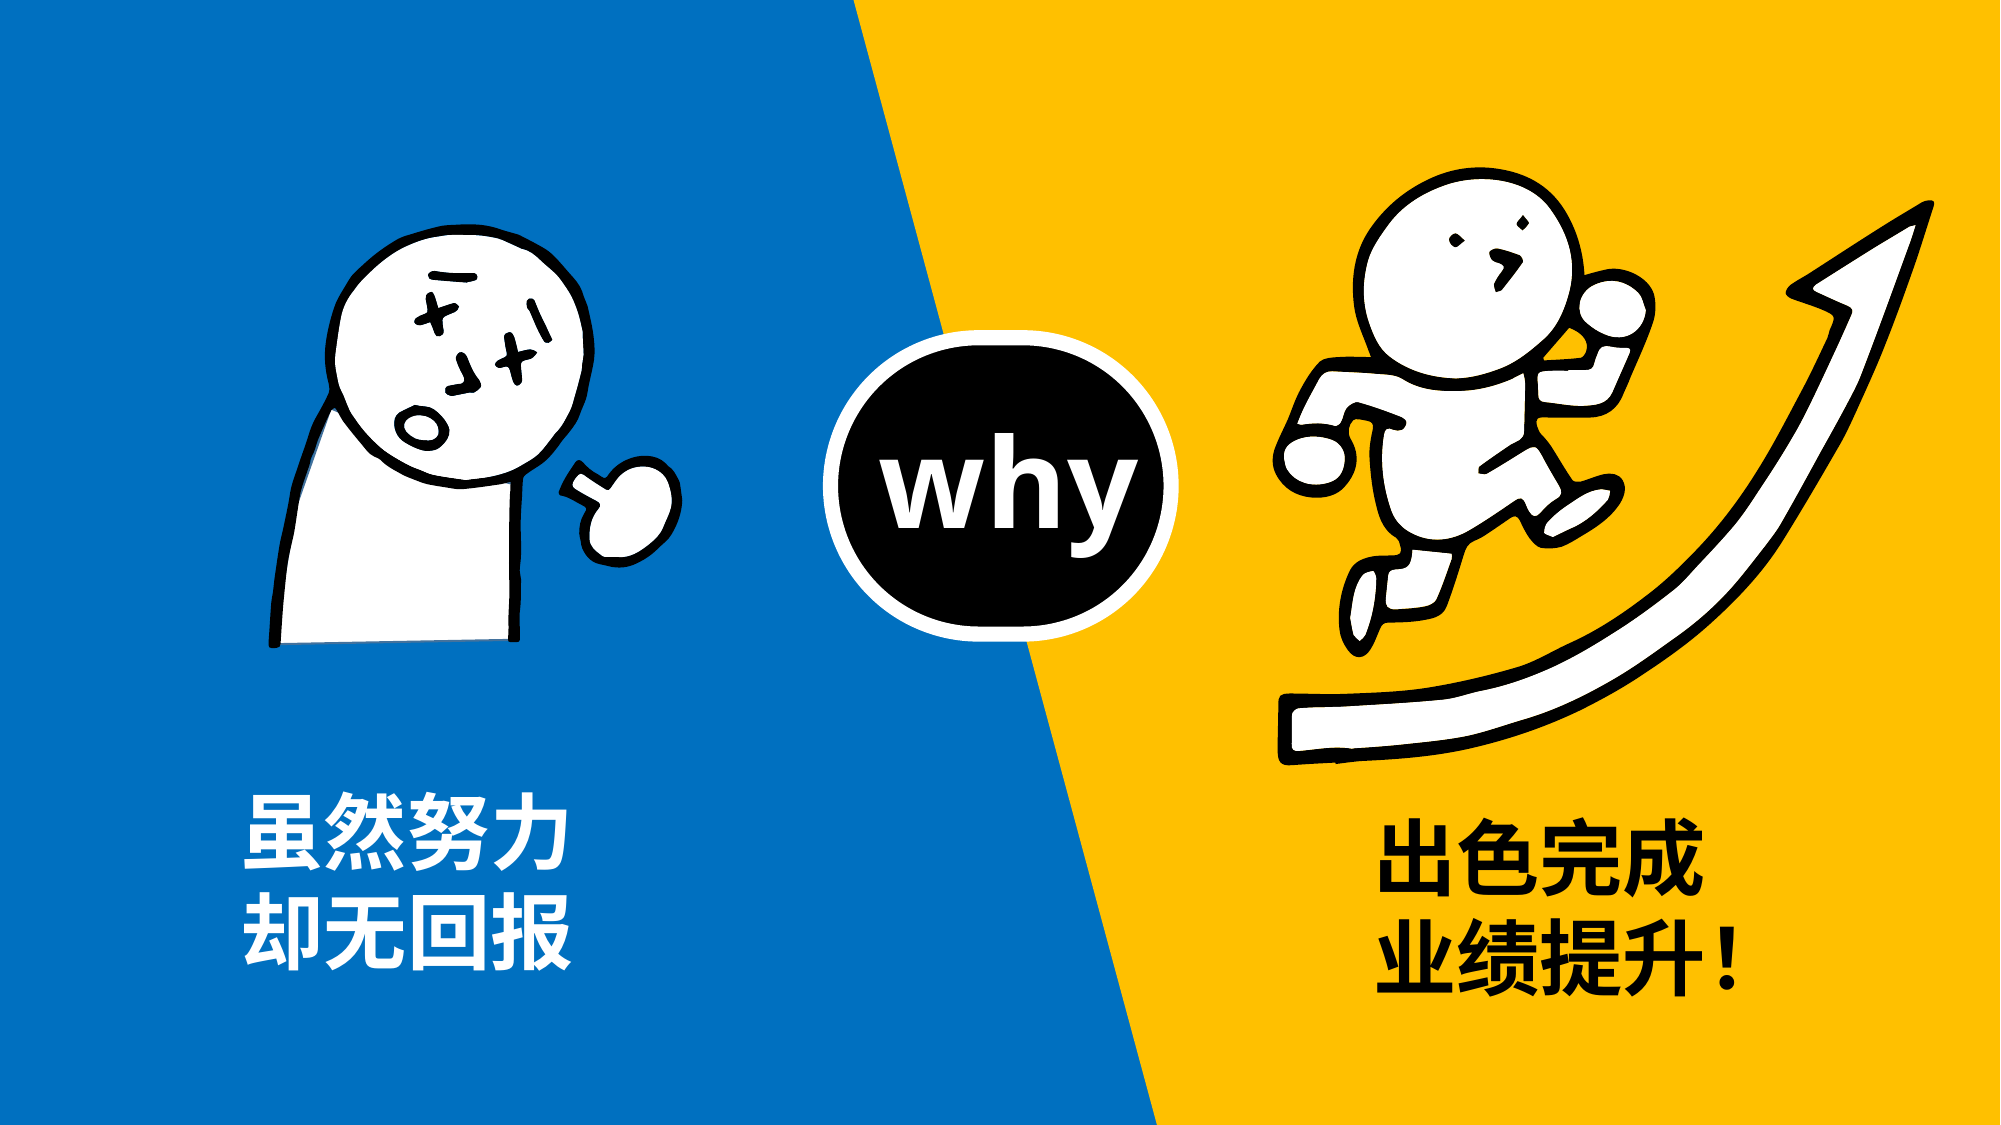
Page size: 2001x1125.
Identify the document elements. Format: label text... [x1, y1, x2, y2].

text_box [1154, 414, 1170, 558]
text_box 虽然努力 却无回报 [226, 772, 589, 988]
text_box [1449, 233, 1465, 248]
text_box [268, 224, 595, 649]
text_box [1385, 549, 1452, 610]
text_box [572, 466, 672, 558]
text_box [1579, 280, 1646, 338]
text_box [1284, 436, 1345, 485]
text_box [1170, 90, 1982, 812]
text_box [1543, 327, 1587, 361]
text_box [1363, 179, 1572, 379]
text_box [526, 298, 553, 343]
text_box [445, 352, 482, 396]
text_box [829, 336, 1152, 636]
text_box 出色完成 业绩提升！ [1358, 812, 1805, 1014]
text_box [335, 234, 584, 480]
text_box [1537, 346, 1631, 406]
text_box [1291, 225, 1916, 751]
text_box [852, 0, 2000, 1125]
text_box [1516, 215, 1529, 231]
text_box why [863, 395, 1154, 561]
text_box [1544, 489, 1611, 537]
text_box [1297, 371, 1562, 540]
text_box [1350, 571, 1377, 641]
text_box [427, 270, 478, 283]
text_box [404, 415, 439, 441]
text_box [414, 291, 460, 337]
text_box [195, 168, 727, 709]
text_box [394, 404, 450, 451]
text_box [1489, 248, 1523, 293]
text_box [1272, 167, 1656, 658]
text_box [558, 455, 683, 568]
text_box [1277, 200, 1935, 766]
text_box [281, 409, 510, 646]
text_box [494, 332, 538, 386]
